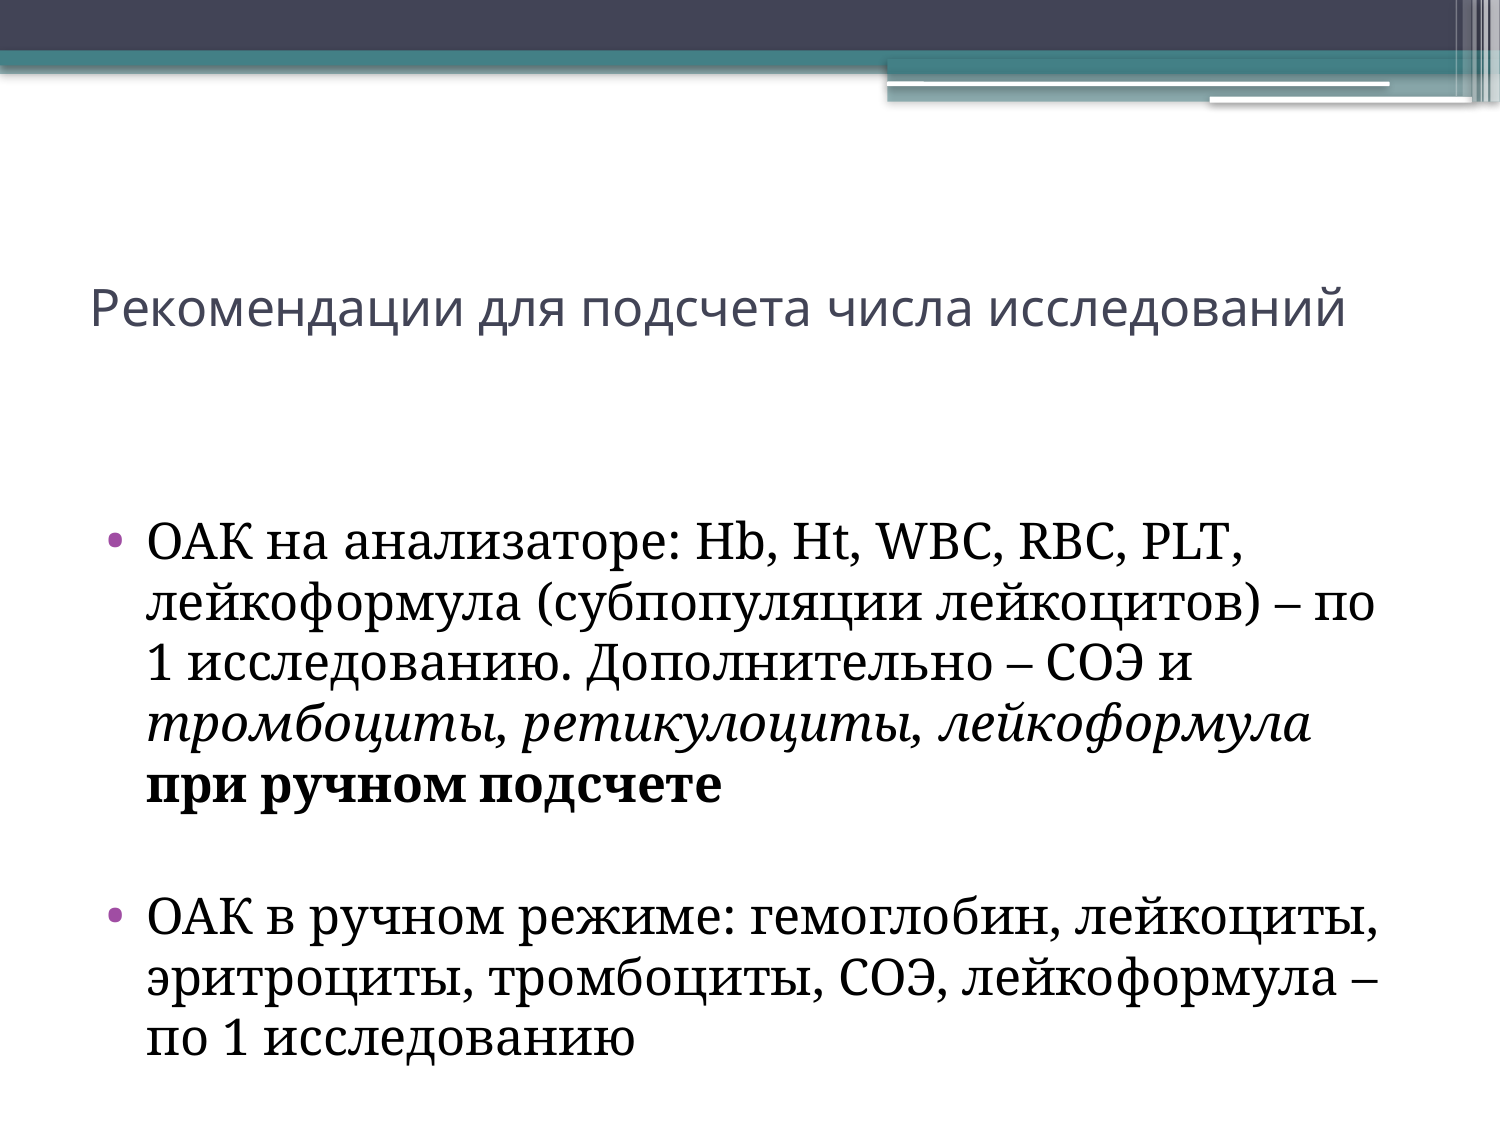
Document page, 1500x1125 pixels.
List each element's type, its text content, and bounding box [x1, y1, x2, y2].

title Рекомендации для подсчета числа исследований [75, 187, 1425, 363]
list ОАК на анализаторе: Hb, Ht, WBC, RBC, PLT, лейкоформула (субпопуляции лейкоцитов) – по 1 исследованию. Дополнительно – СОЭ и тромбоциты, ретикулоциты, лейкоформула при ручном подсчете ОАК в ручном режиме: гемоглобин, лейкоциты, эритроциты, тромбоциты, СОЭ, лейкоформула – по 1 исследованию [75, 368, 1425, 1079]
